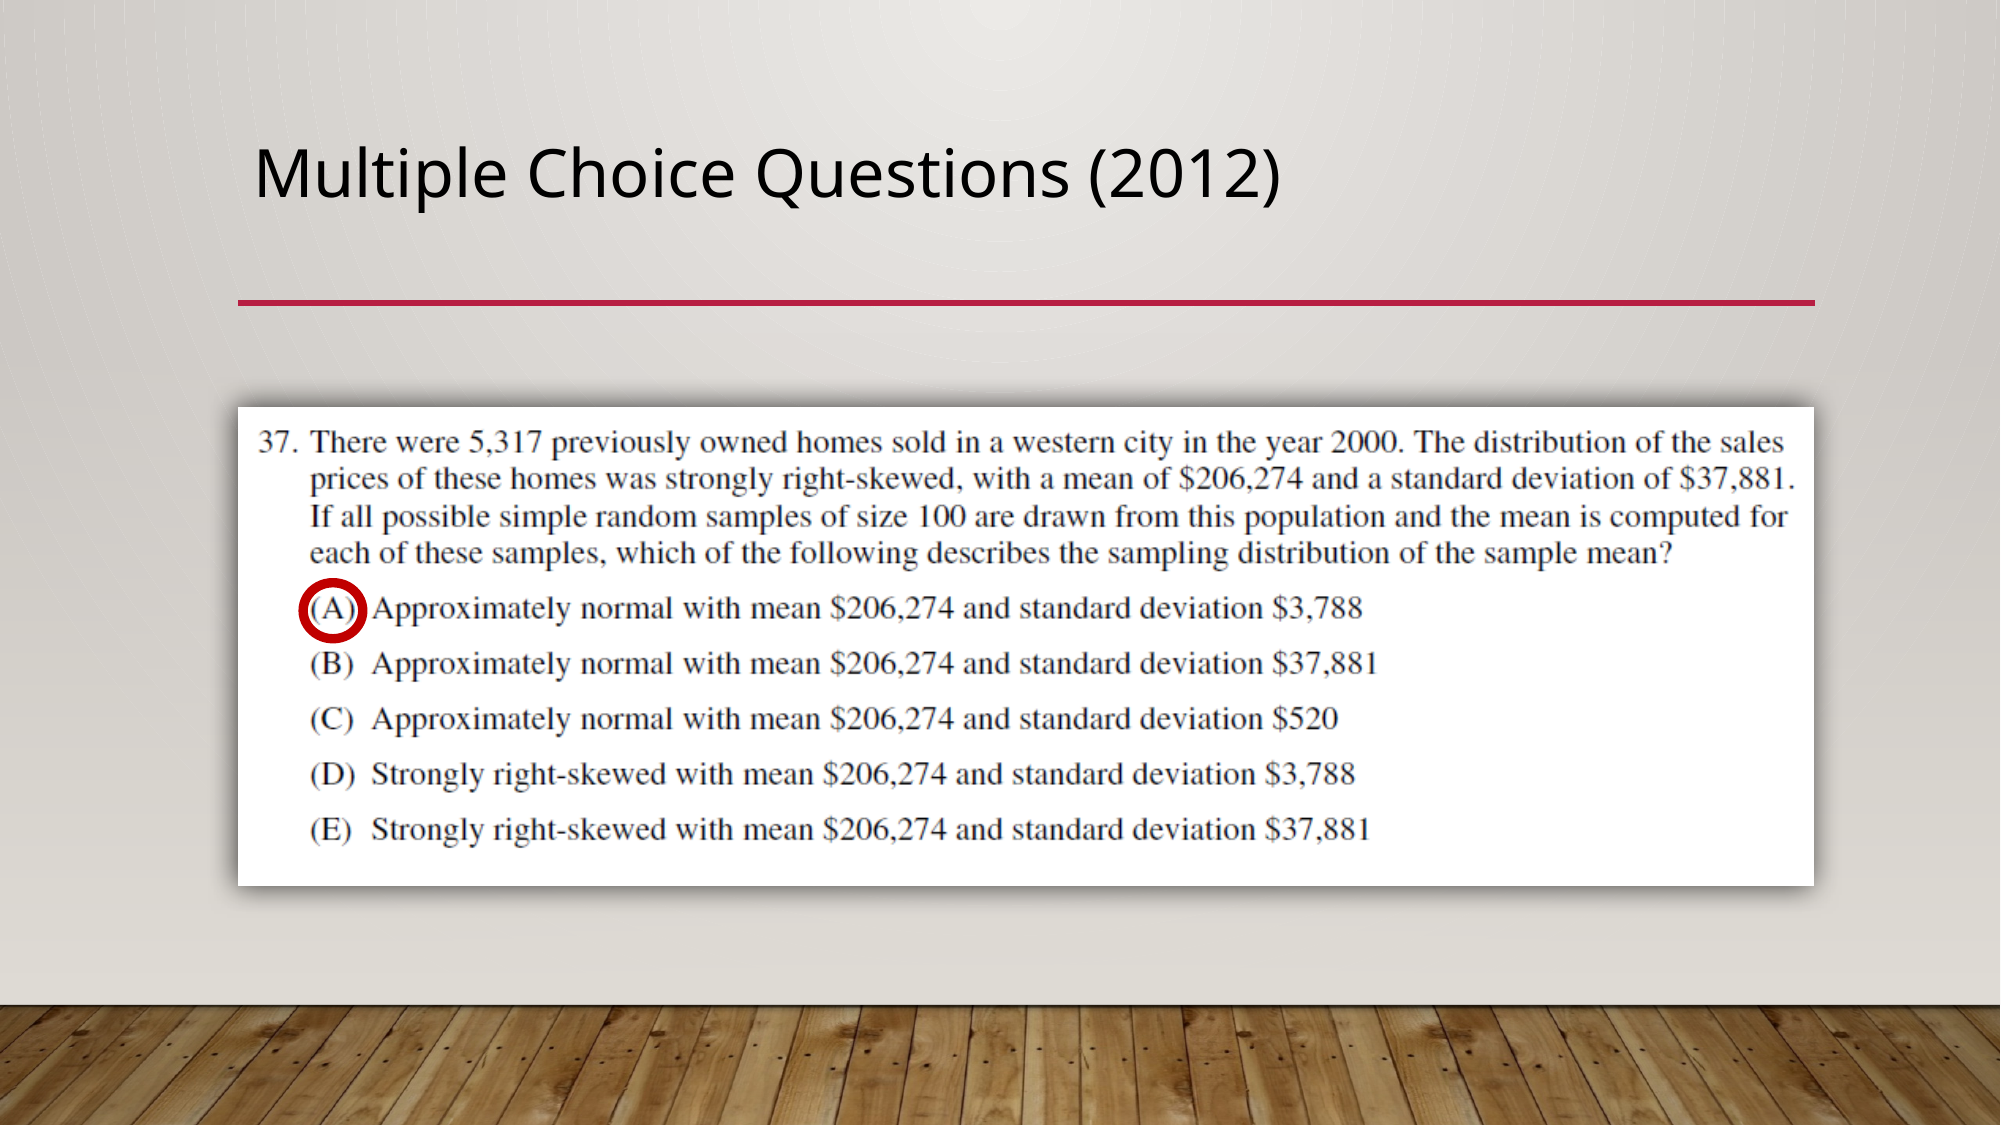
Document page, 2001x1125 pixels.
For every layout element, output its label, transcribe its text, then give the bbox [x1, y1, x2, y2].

picture [237, 406, 1814, 887]
picture [0, 1005, 2000, 1125]
title Multiple Choice Questions (2012) [238, 131, 1814, 305]
